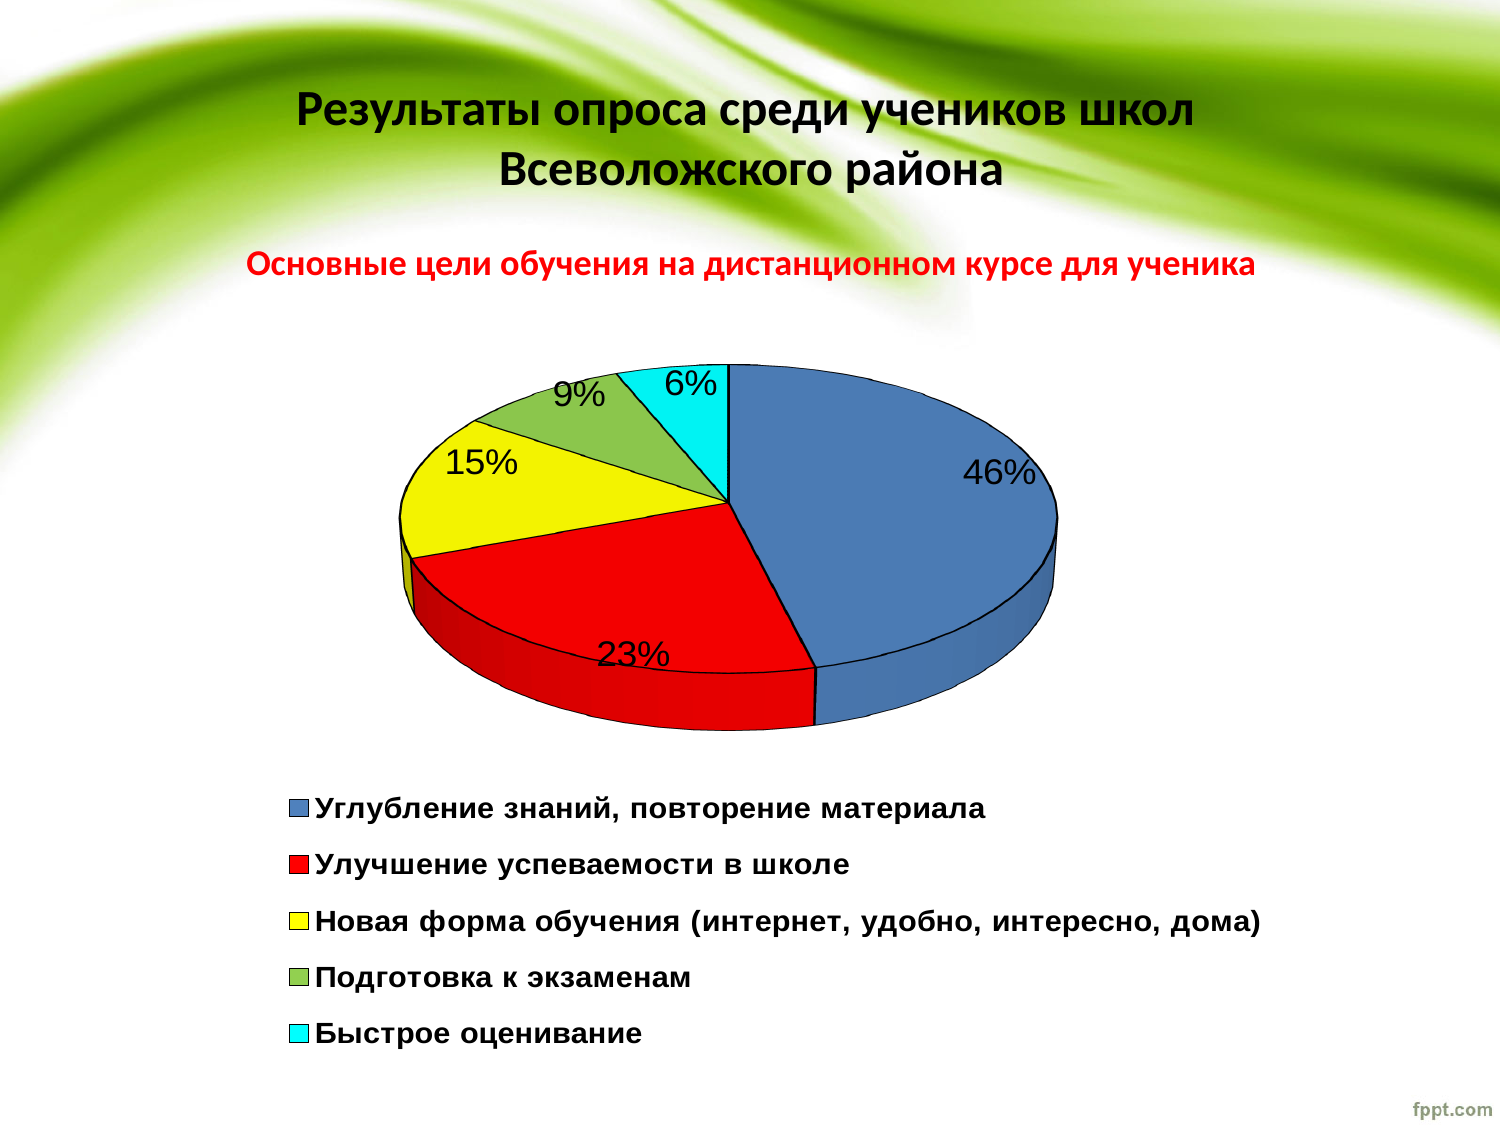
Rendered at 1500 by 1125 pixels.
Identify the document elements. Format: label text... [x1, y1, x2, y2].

picture [0, 0, 1500, 1125]
chart [182, 325, 1313, 1075]
title Результаты опроса среди учеников школ Всеволожского района Основные цели обучения на дистанционном курсе для ученика [76, 66, 1427, 292]
